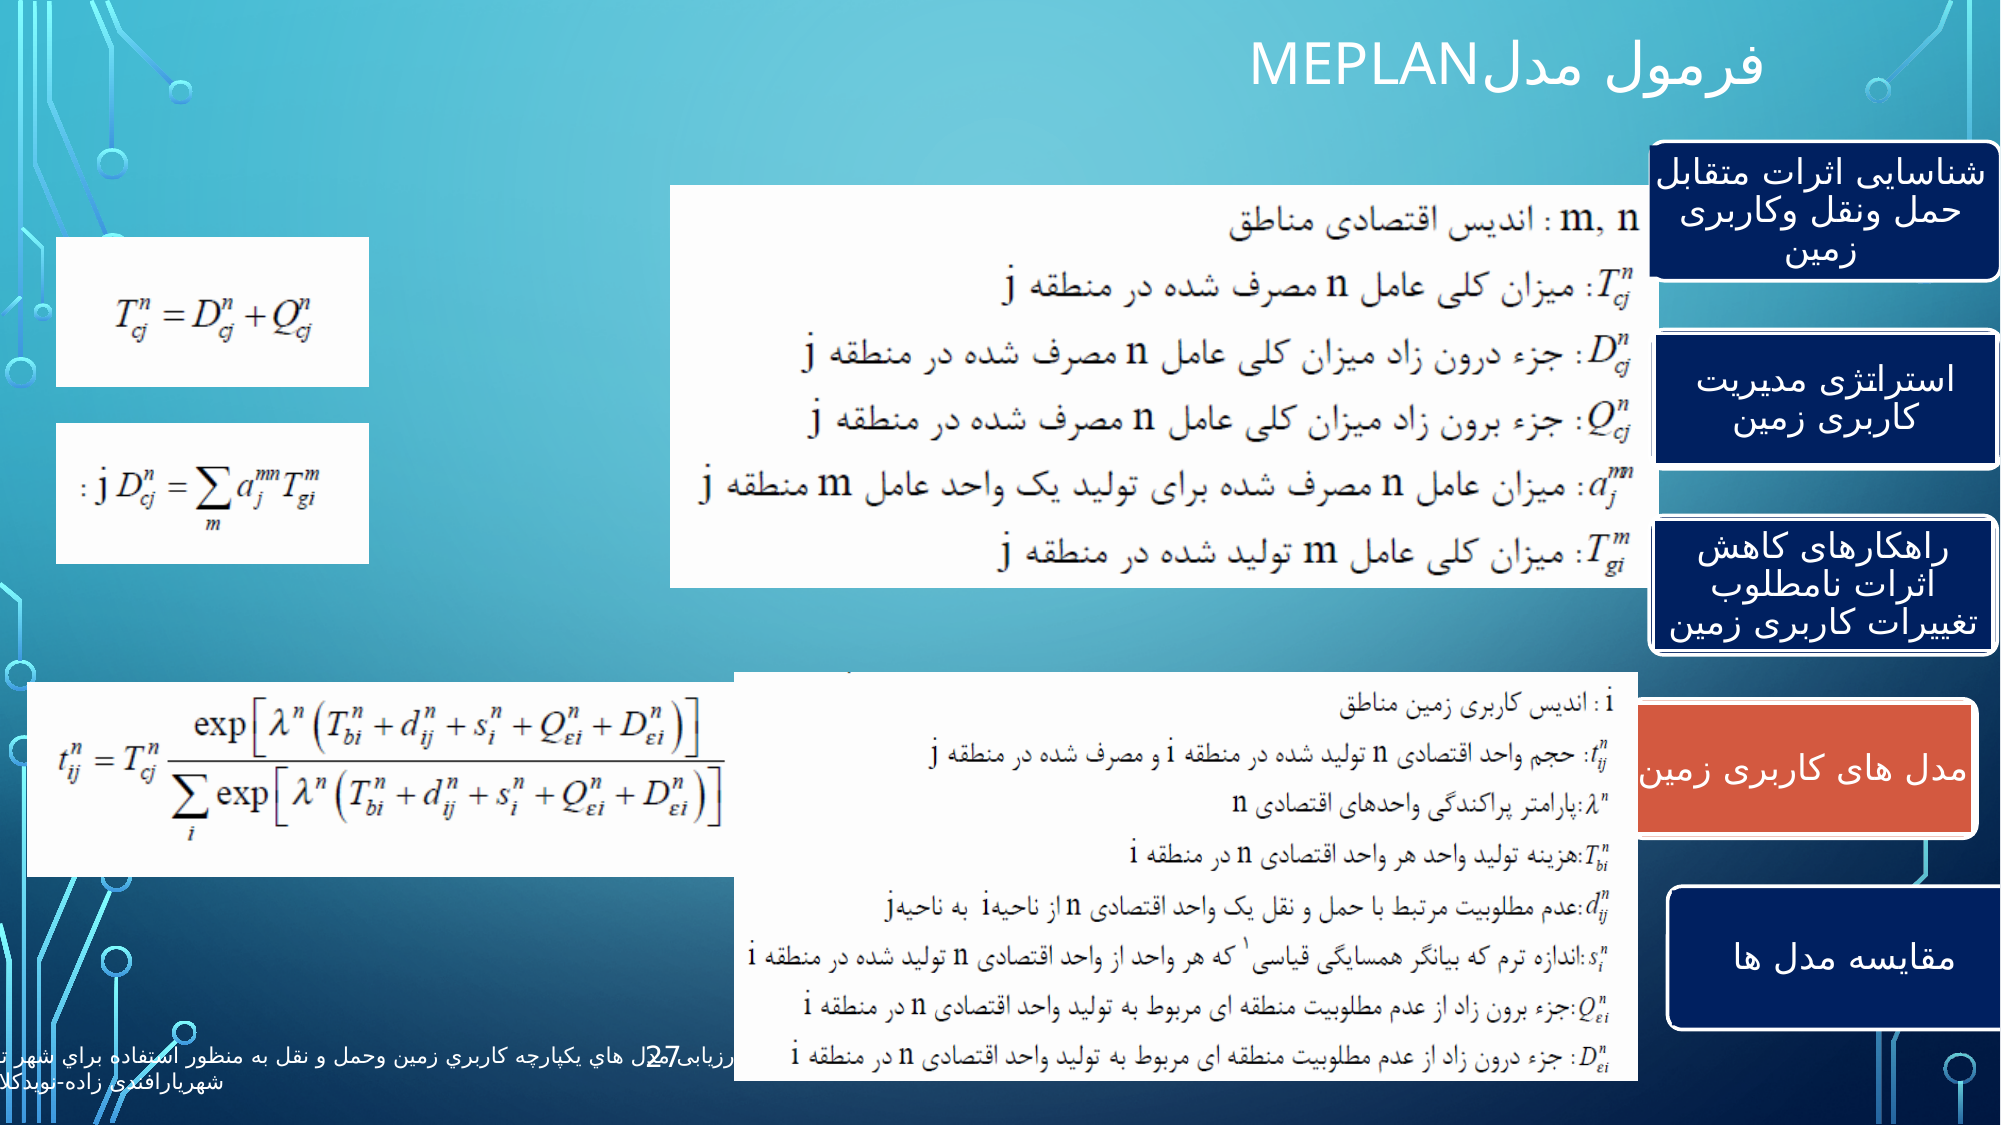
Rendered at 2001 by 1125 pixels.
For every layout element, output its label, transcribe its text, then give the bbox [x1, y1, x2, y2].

slide_number 27 [40, 1025, 697, 1086]
title فرمول مدلMEPLAN [607, 0, 2000, 160]
picture [55, 237, 369, 387]
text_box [1649, 515, 1998, 656]
picture [670, 185, 1659, 588]
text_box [1649, 329, 2000, 470]
footer بررسی و ارزیابی مدل هاي یکپارچه کاربري زمین وحمل و نقل به منظور استفاده براي شهر تهران شهریارافندی زاده-نویدکلانتری [0, 1050, 1002, 1111]
picture [27, 672, 1638, 1082]
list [55, 422, 369, 564]
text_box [1638, 698, 1978, 839]
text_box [1649, 141, 2000, 281]
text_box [1667, 886, 2000, 1030]
